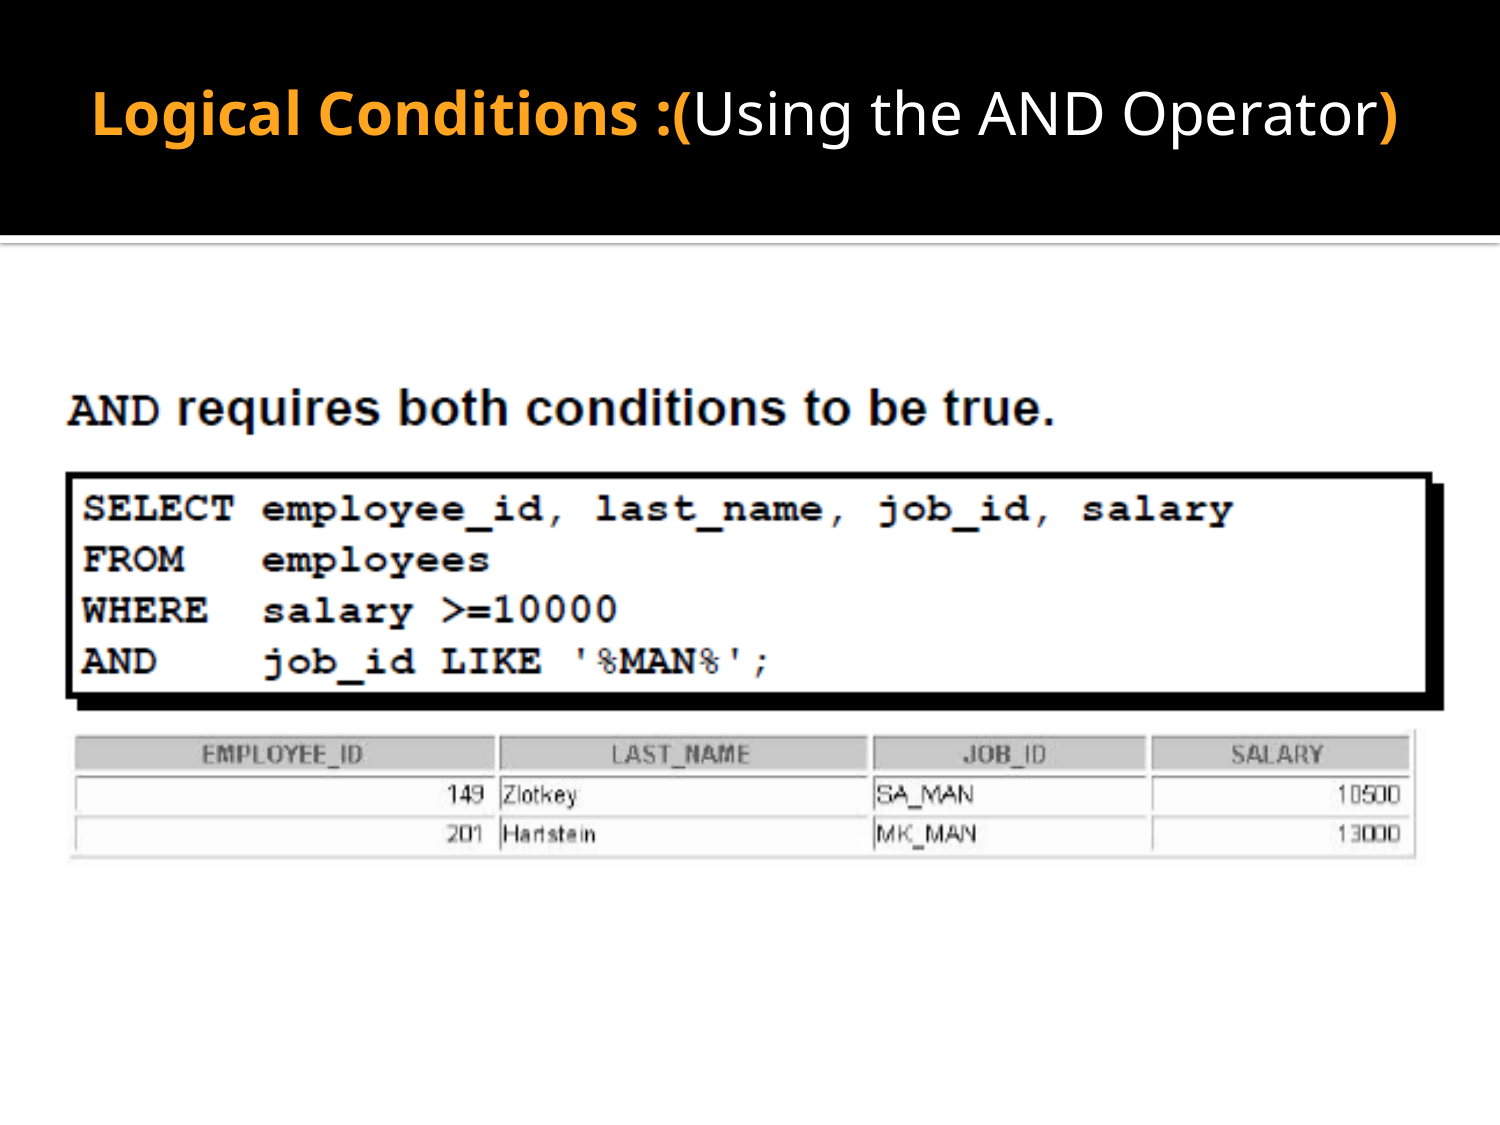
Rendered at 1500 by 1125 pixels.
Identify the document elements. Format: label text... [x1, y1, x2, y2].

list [49, 312, 1463, 988]
title Logical Conditions :(Using the AND Operator) [75, 44, 1425, 250]
